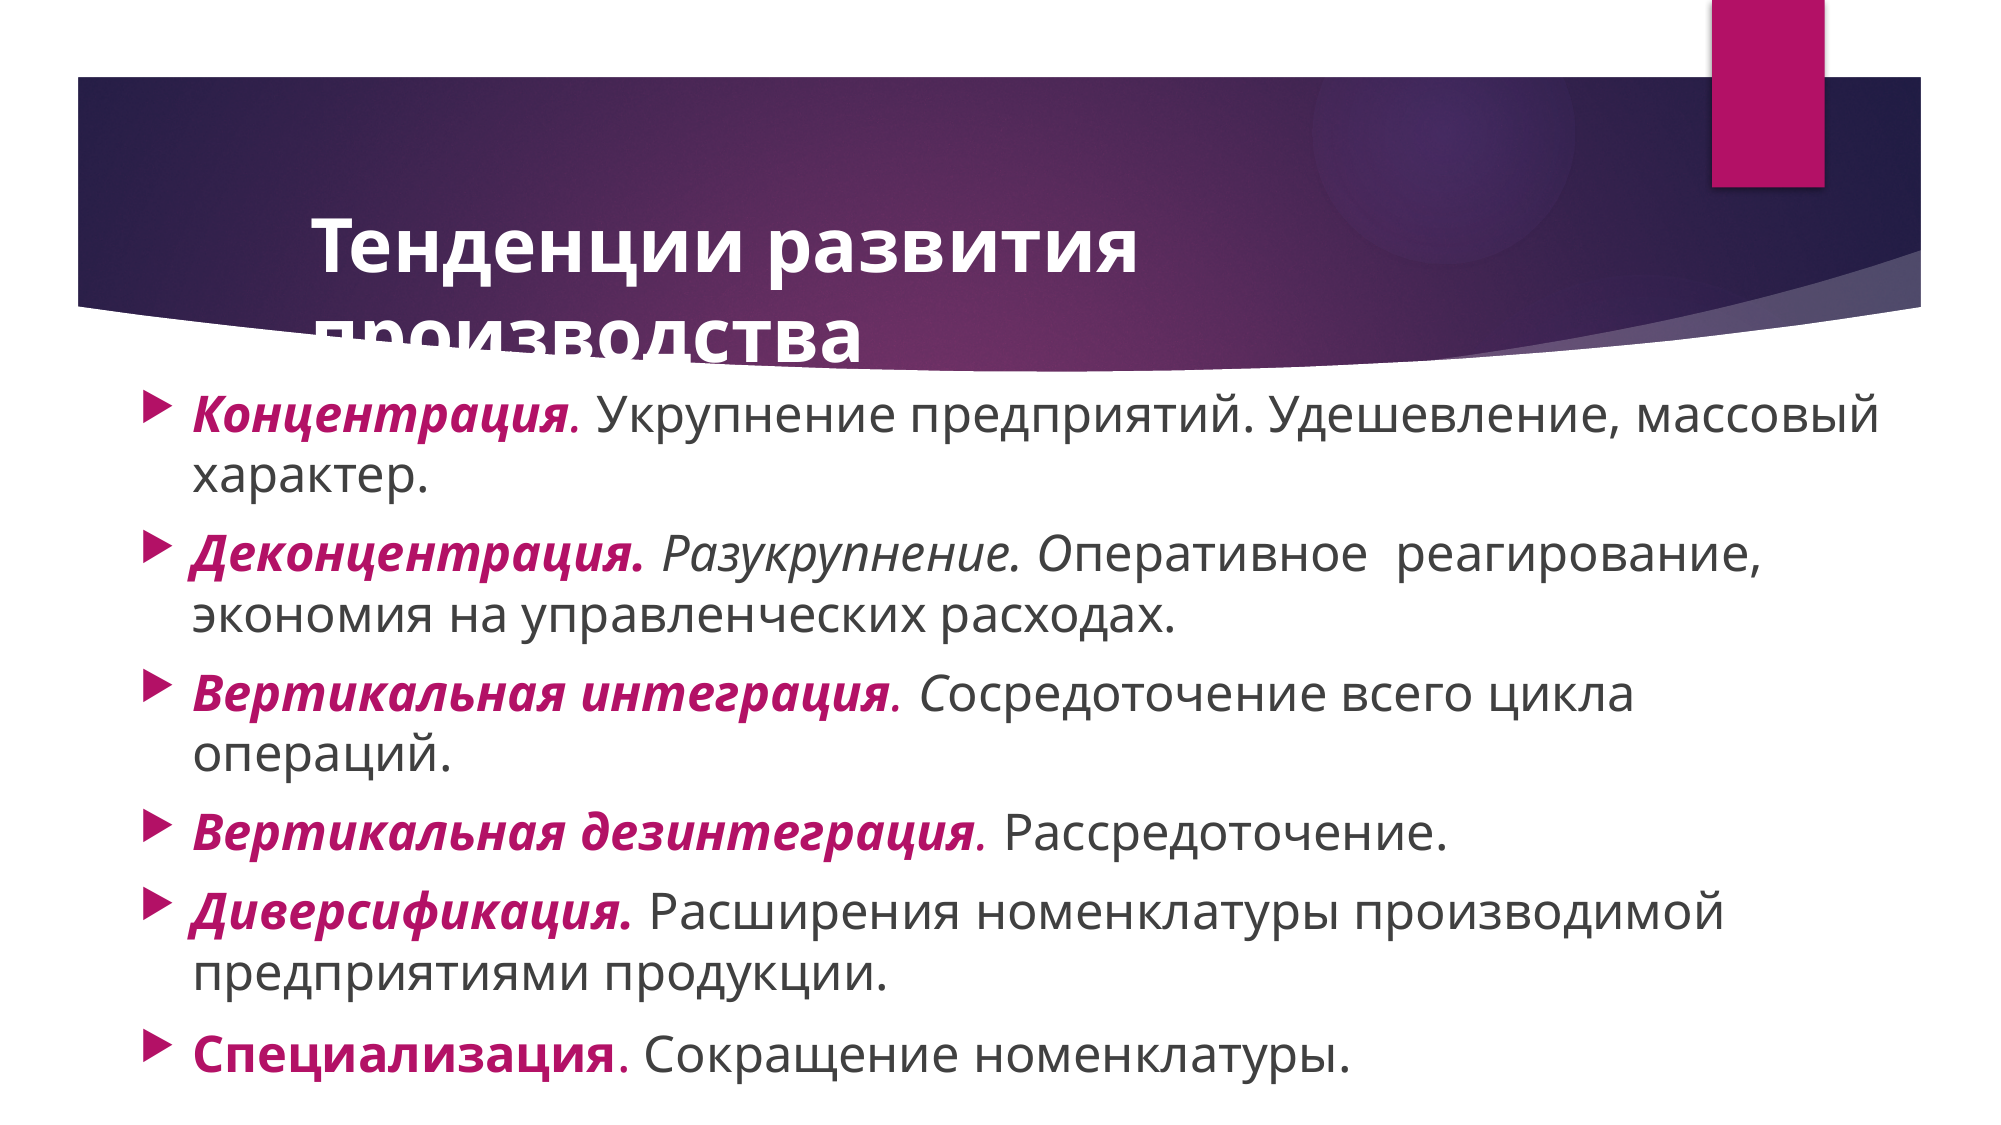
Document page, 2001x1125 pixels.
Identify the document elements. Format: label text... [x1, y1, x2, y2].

title Тенденции развития производства [295, 190, 1704, 295]
list Концентрация. Укрупнение предприятий. Удешевление, массовый характер. Деконцентрация. Разукрупнение. Оперативное реагирование, экономия на управленческих расходах. Вертикальная интеграция. Сосредоточение всего цикла операций. Вертикальная дезинтеграция. Рассредоточение. Диверсификация. Расширения номенклатуры производимой предприятиями продукции. Специализация. Сокращение номенклатуры. [124, 373, 1906, 1094]
